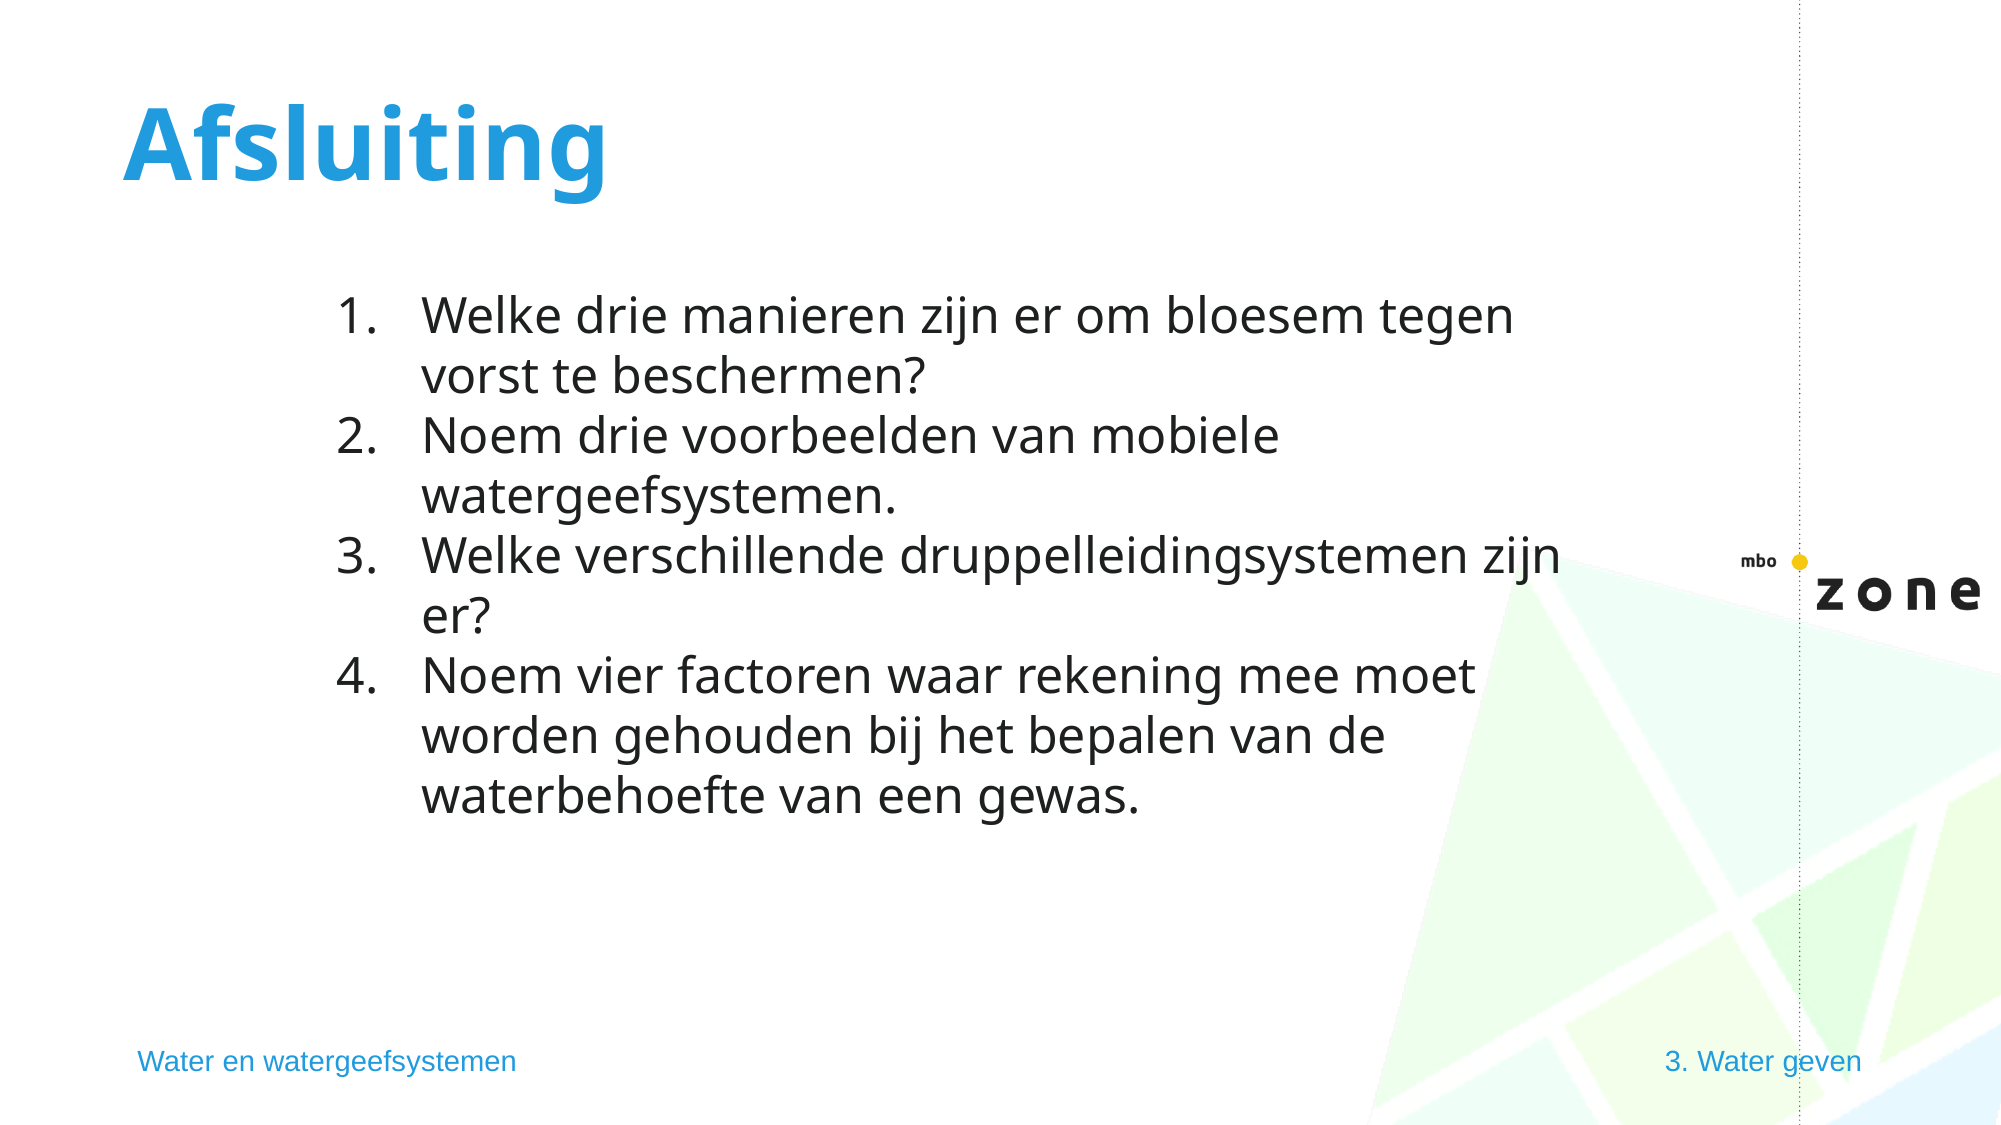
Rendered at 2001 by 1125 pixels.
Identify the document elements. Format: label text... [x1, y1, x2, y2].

title Afsluiting [124, 94, 1607, 272]
list Welke drie manieren zijn er om bloesem tegen vorst te beschermen? Noem drie voorbeelden van mobiele watergeefsystemen. Welke verschillende druppelleidingsystemen zijn er? Noem vier factoren waar rekening mee moet worden gehouden bij het bepalen van de waterbehoefte van een gewas. [336, 283, 1607, 998]
list Water en watergeefsystemen [137, 1042, 639, 1103]
picture [1596, 0, 2001, 1125]
list 3. Water geven [1412, 1042, 1863, 1103]
